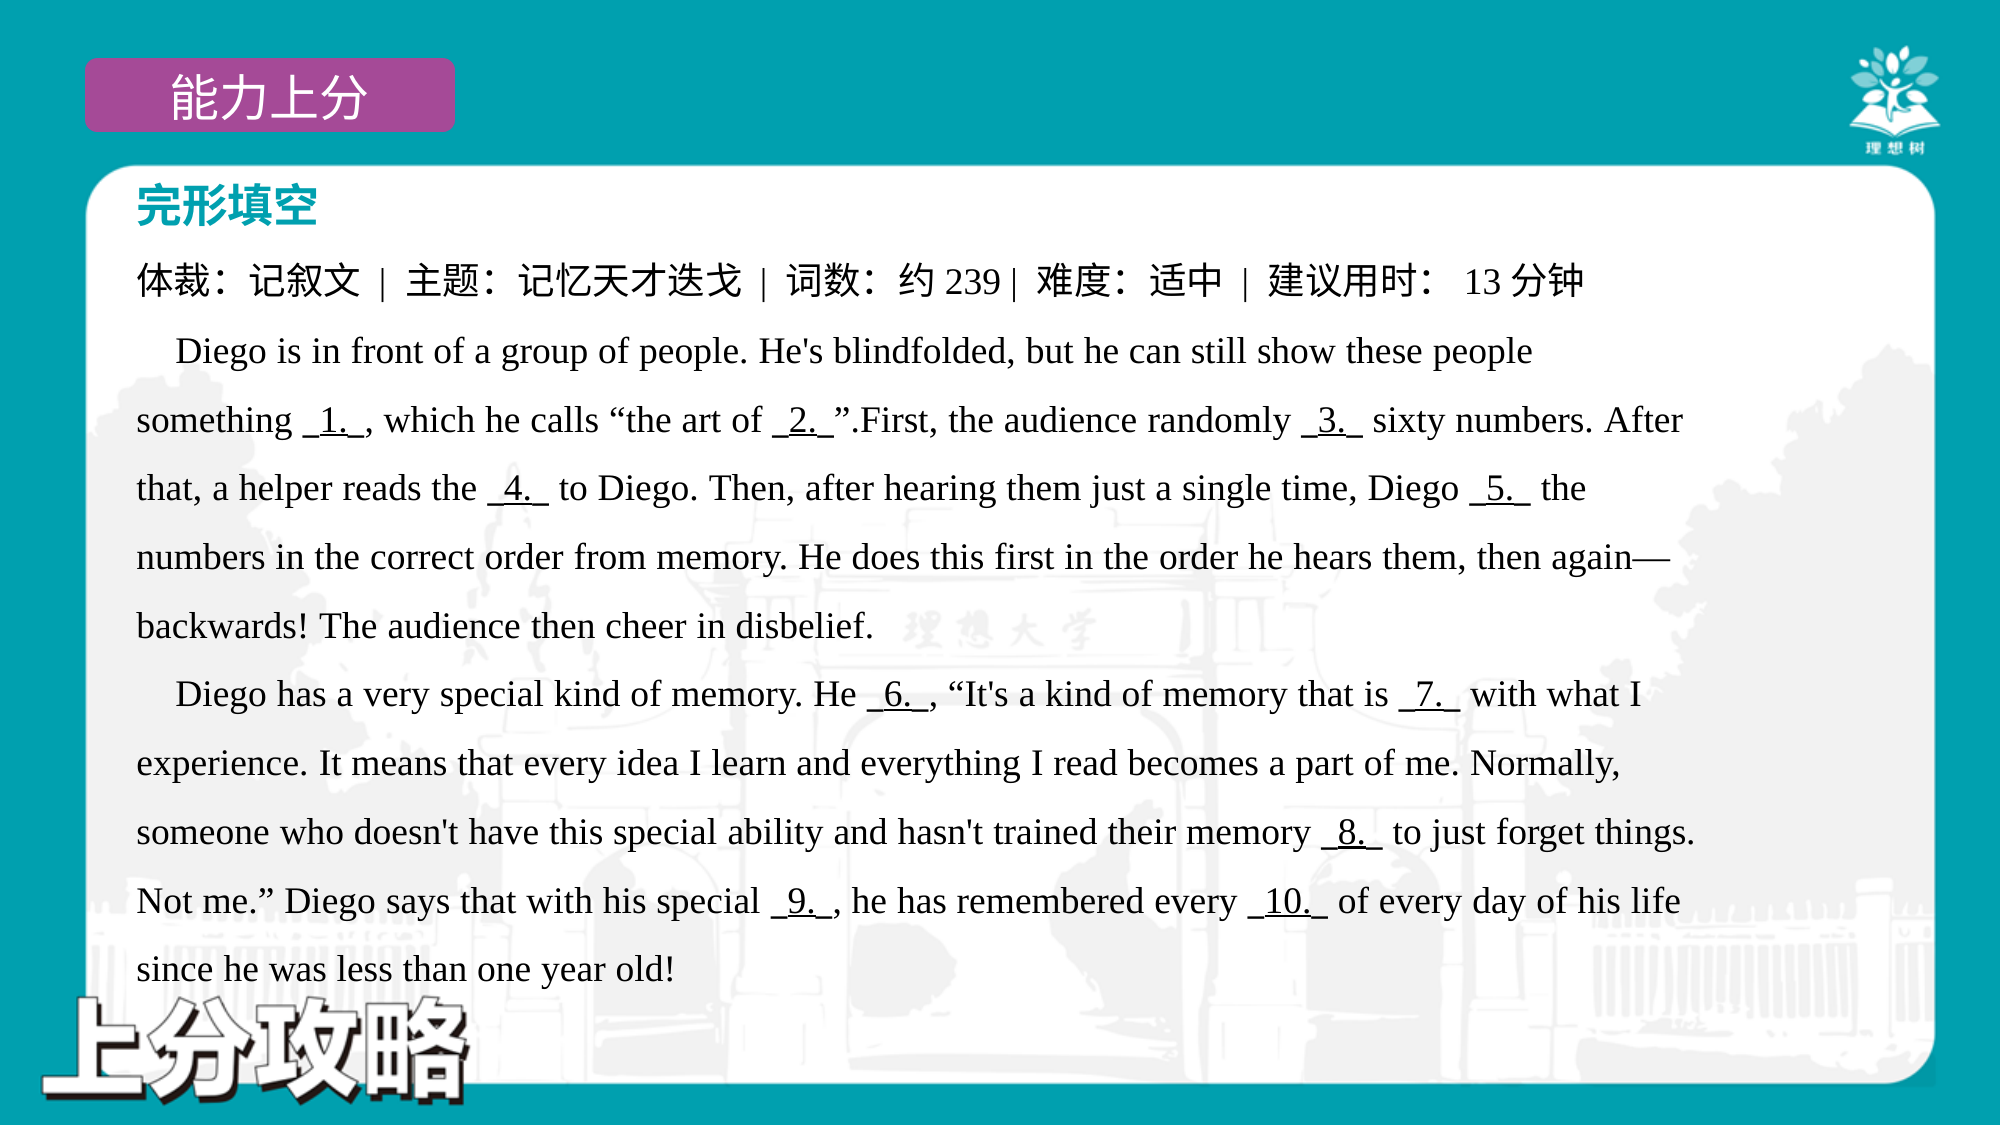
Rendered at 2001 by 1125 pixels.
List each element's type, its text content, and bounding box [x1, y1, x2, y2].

text_box 体裁：记叙文 | 主题：记忆天才迭戈 | 词数：约239 | 难度：适中 | 建议用时：13分钟 Diego is in front of a group of people. He's blindfolded, but he can still show these people something _1._, which he calls “the art of _2._”.First, the audience randomly _3._ sixty numbers. After that, a helper reads the _4._ to Diego. Then, after hearing them just a single time, Diego _5._ the numbers in the correct order from memory. He does this first in the order he hears them, then again— backwards! The audience then cheer in disbelief. Diego has a very special kind of memory. He _6._, “It's a kind of memory that is _7._ with what I experience. It means that every idea I learn and everything I read becomes a part of me. Normally, someone who doesn't have this special ability and hasn't trained their memory _8._ to just forget things. Not me.” Diego says that with his special _9._, he has remembered every _10._ of every day of his life since he was less than one year old! [136, 233, 1865, 990]
picture [0, 0, 2000, 1125]
text_box 完形填空 [136, 176, 1865, 232]
